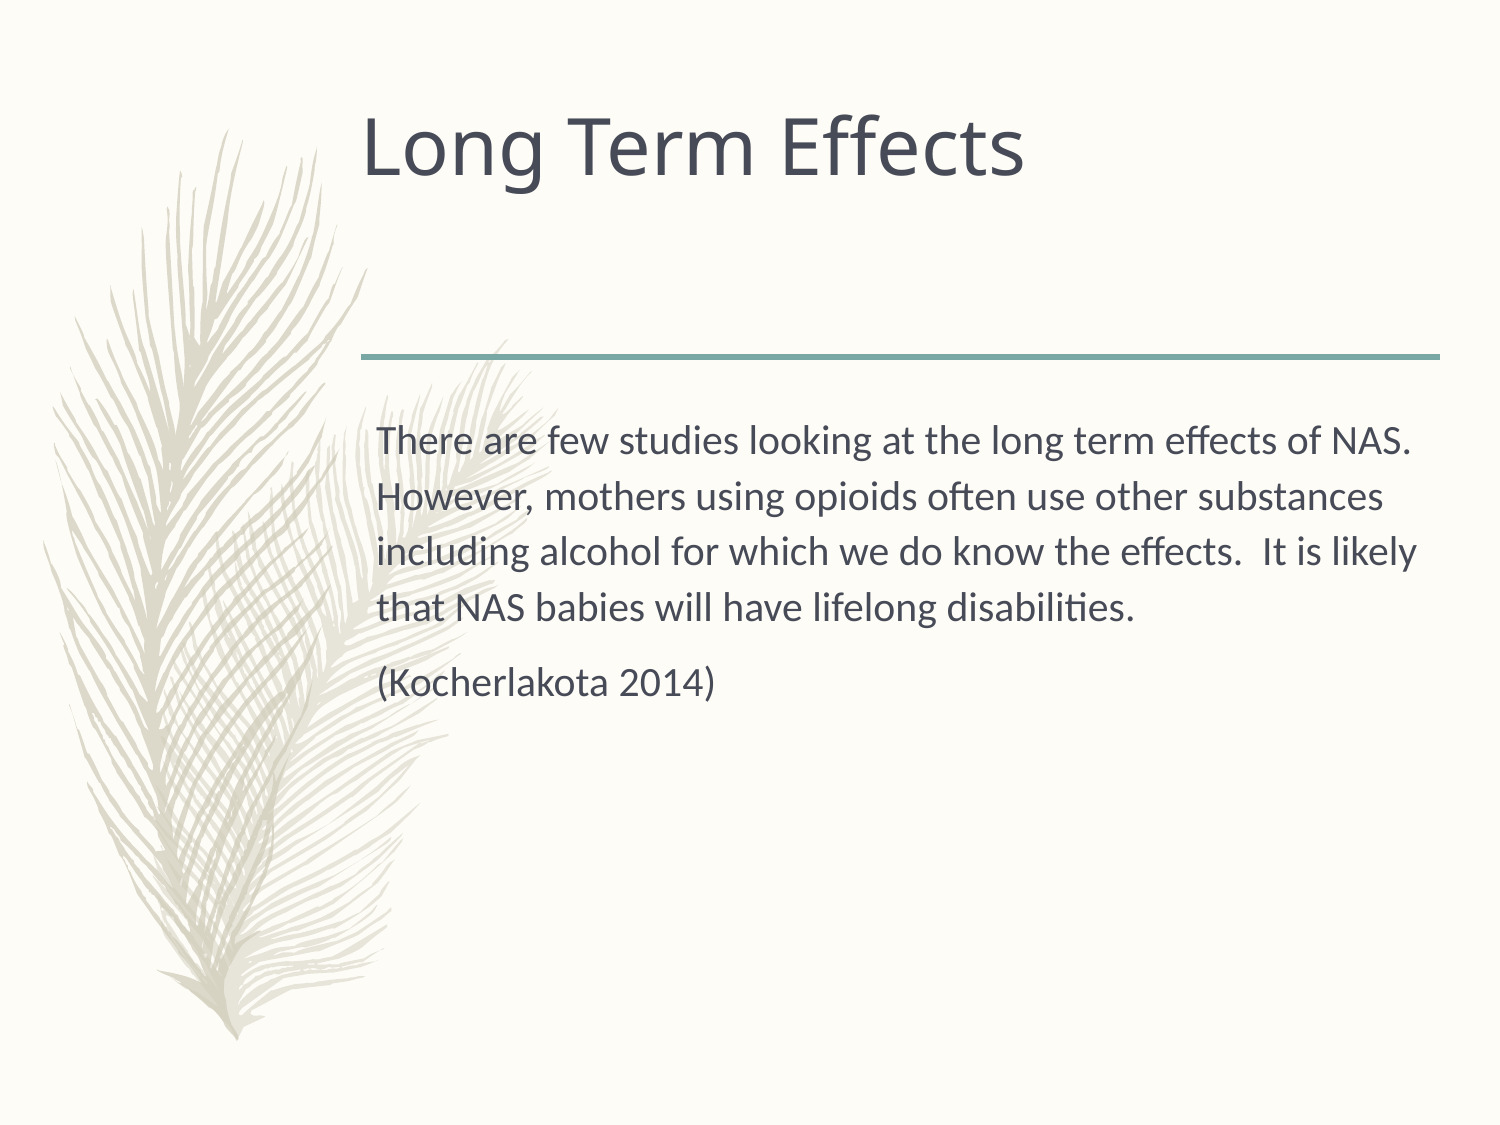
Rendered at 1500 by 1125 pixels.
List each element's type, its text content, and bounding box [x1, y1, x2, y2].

title Long Term Effects [345, 93, 1440, 350]
list There are few studies looking at the long term effects of NAS. However, mothers using opioids often use other substances including alcohol for which we do know the effects. It is likely that NAS babies will have lifelong disabilities. (Kocherlakota 2014) [360, 399, 1440, 999]
